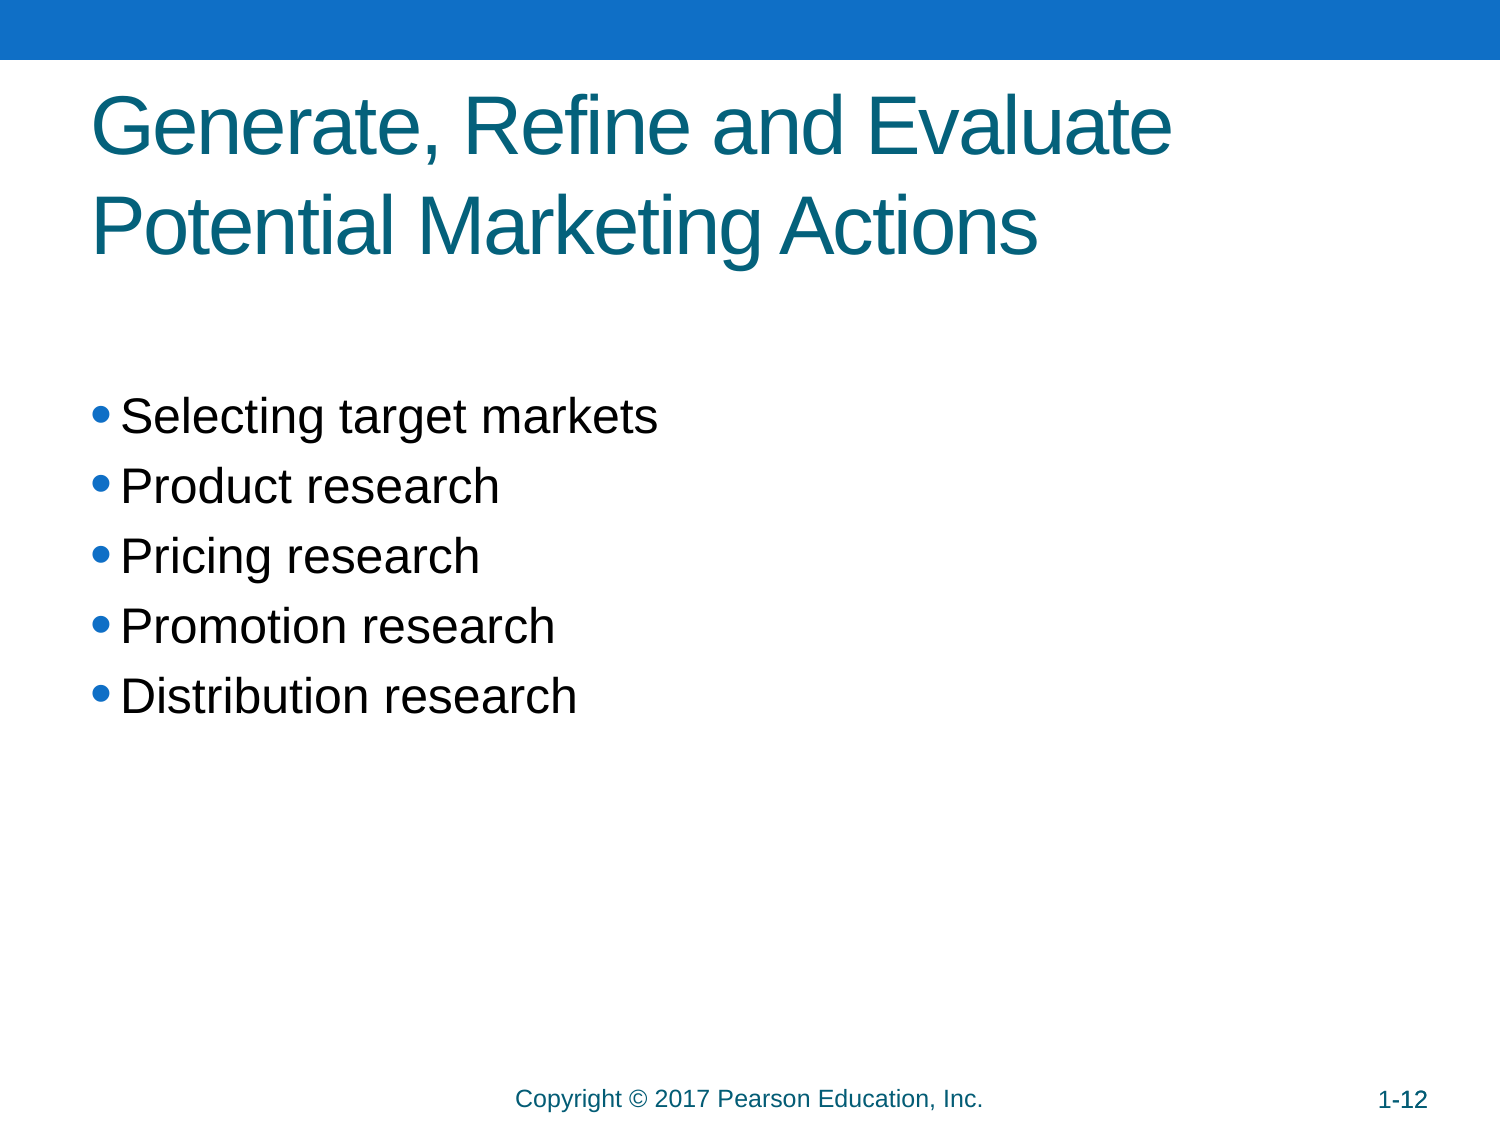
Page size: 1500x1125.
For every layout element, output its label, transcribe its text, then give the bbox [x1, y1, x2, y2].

list Selecting target markets Product research Pricing research Promotion research Distribution research [75, 376, 1425, 1125]
title Generate, Refine and Evaluate Potential Marketing Actions [75, 90, 1425, 253]
